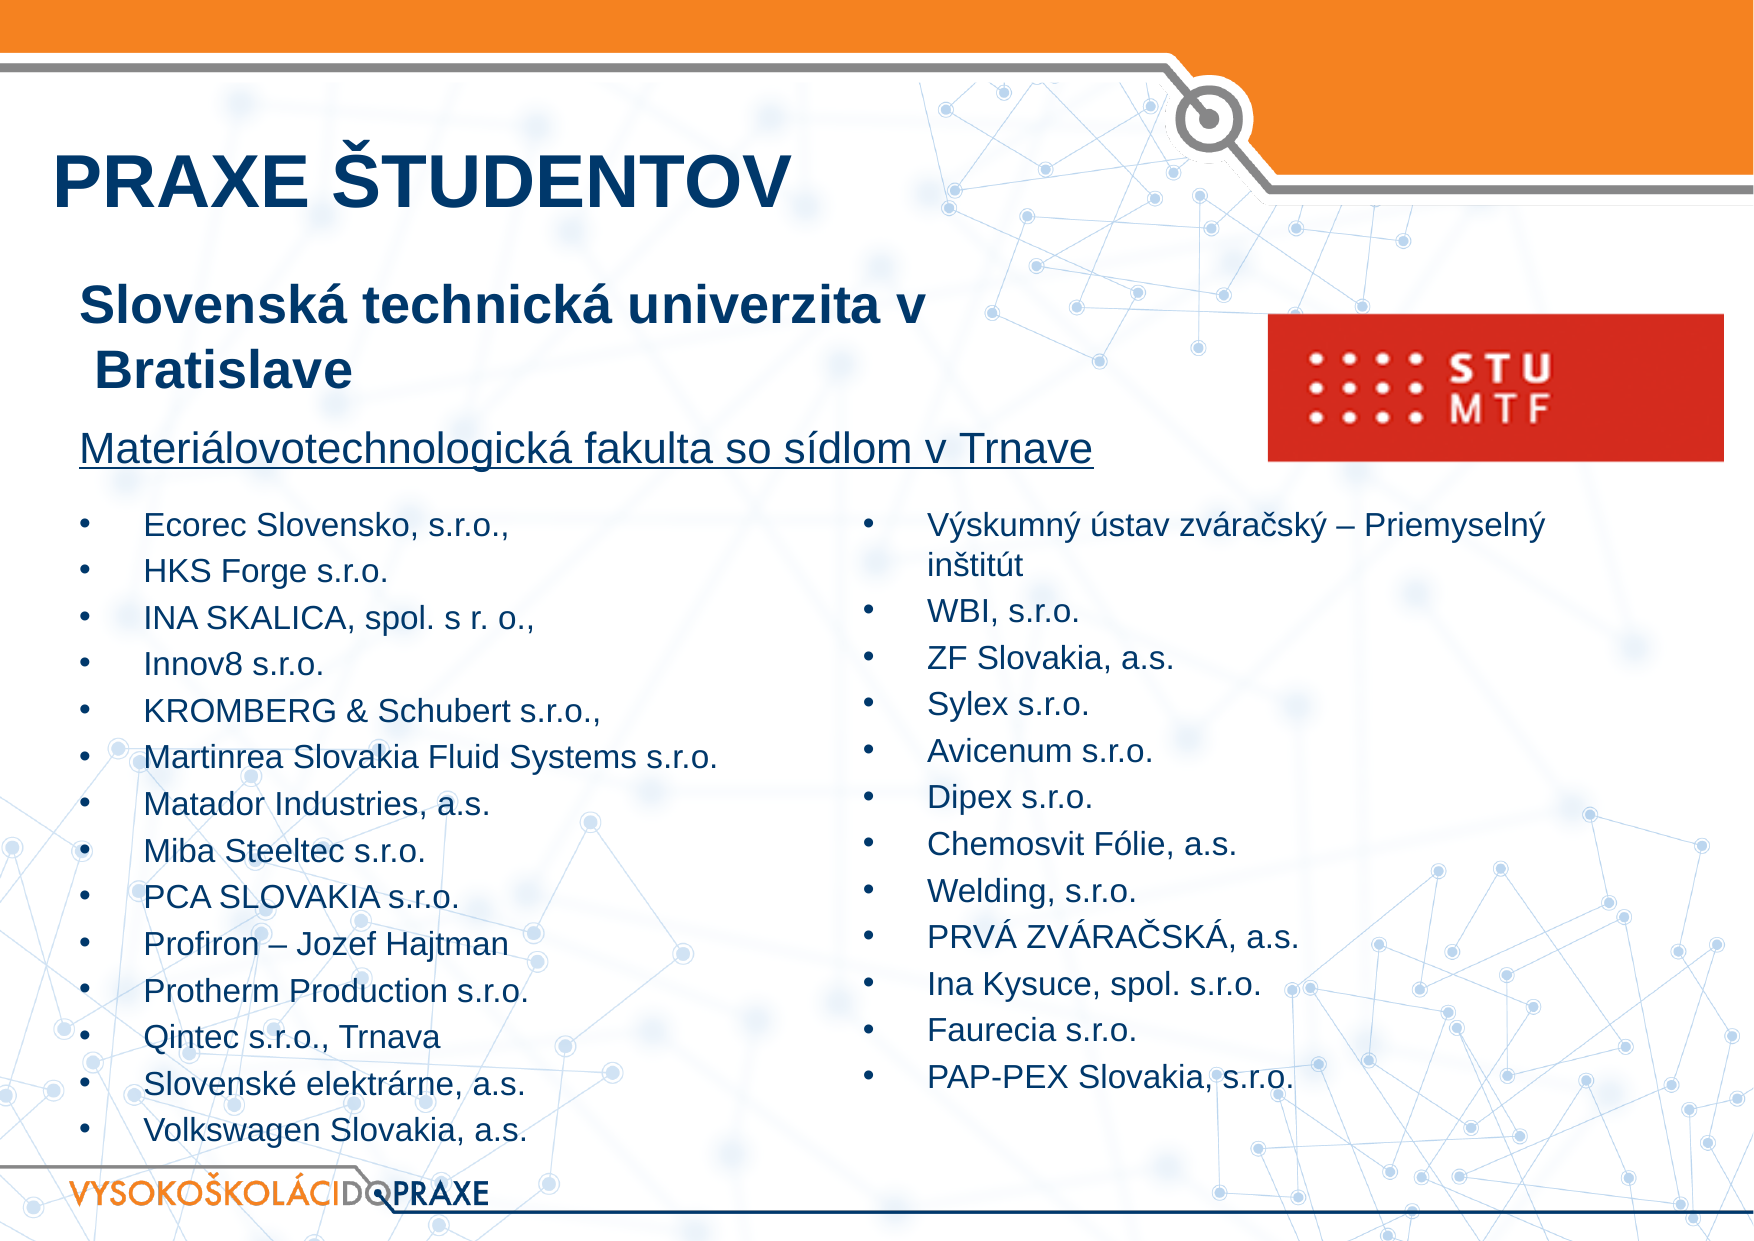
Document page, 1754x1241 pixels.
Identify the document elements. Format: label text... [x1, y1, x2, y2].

picture [0, 0, 1754, 1241]
title Praxe študentov [35, 97, 1234, 257]
text_box Slovenská technická univerzita v Bratislave Materiálovotechnologická fakulta so sídlom v Trnave [62, 260, 1234, 482]
list Ecorec Slovensko, s.r.o., HKS Forge s.r.o. INA SKALICA, spol. s r. o., Innov8 s.r.o. KROMBERG & Schubert s.r.o., Martinrea Slovakia Fluid Systems s.r.o. Matador Industries, a.s. Miba Steeltec s.r.o. PCA SLOVAKIA s.r.o. Profiron – Jozef Hajtman Protherm Production s.r.o. Qintec s.r.o., Trnava Slovenské elektrárne, a.s. Volkswagen Slovakia, a.s. Výskumný ústav zváračský – Priemyselný inštitút WBI, s.r.o. ZF Slovakia, a.s. Sylex s.r.o. Avicenum s.r.o. Dipex s.r.o. Chemosvit Fólie, a.s. Welding, s.r.o. PRVÁ ZVÁRAČSKÁ, a.s. Ina Kysuce, spol. s.r.o. Faurecia s.r.o. PAP-PEX Slovakia, s.r.o. [62, 494, 1664, 1168]
